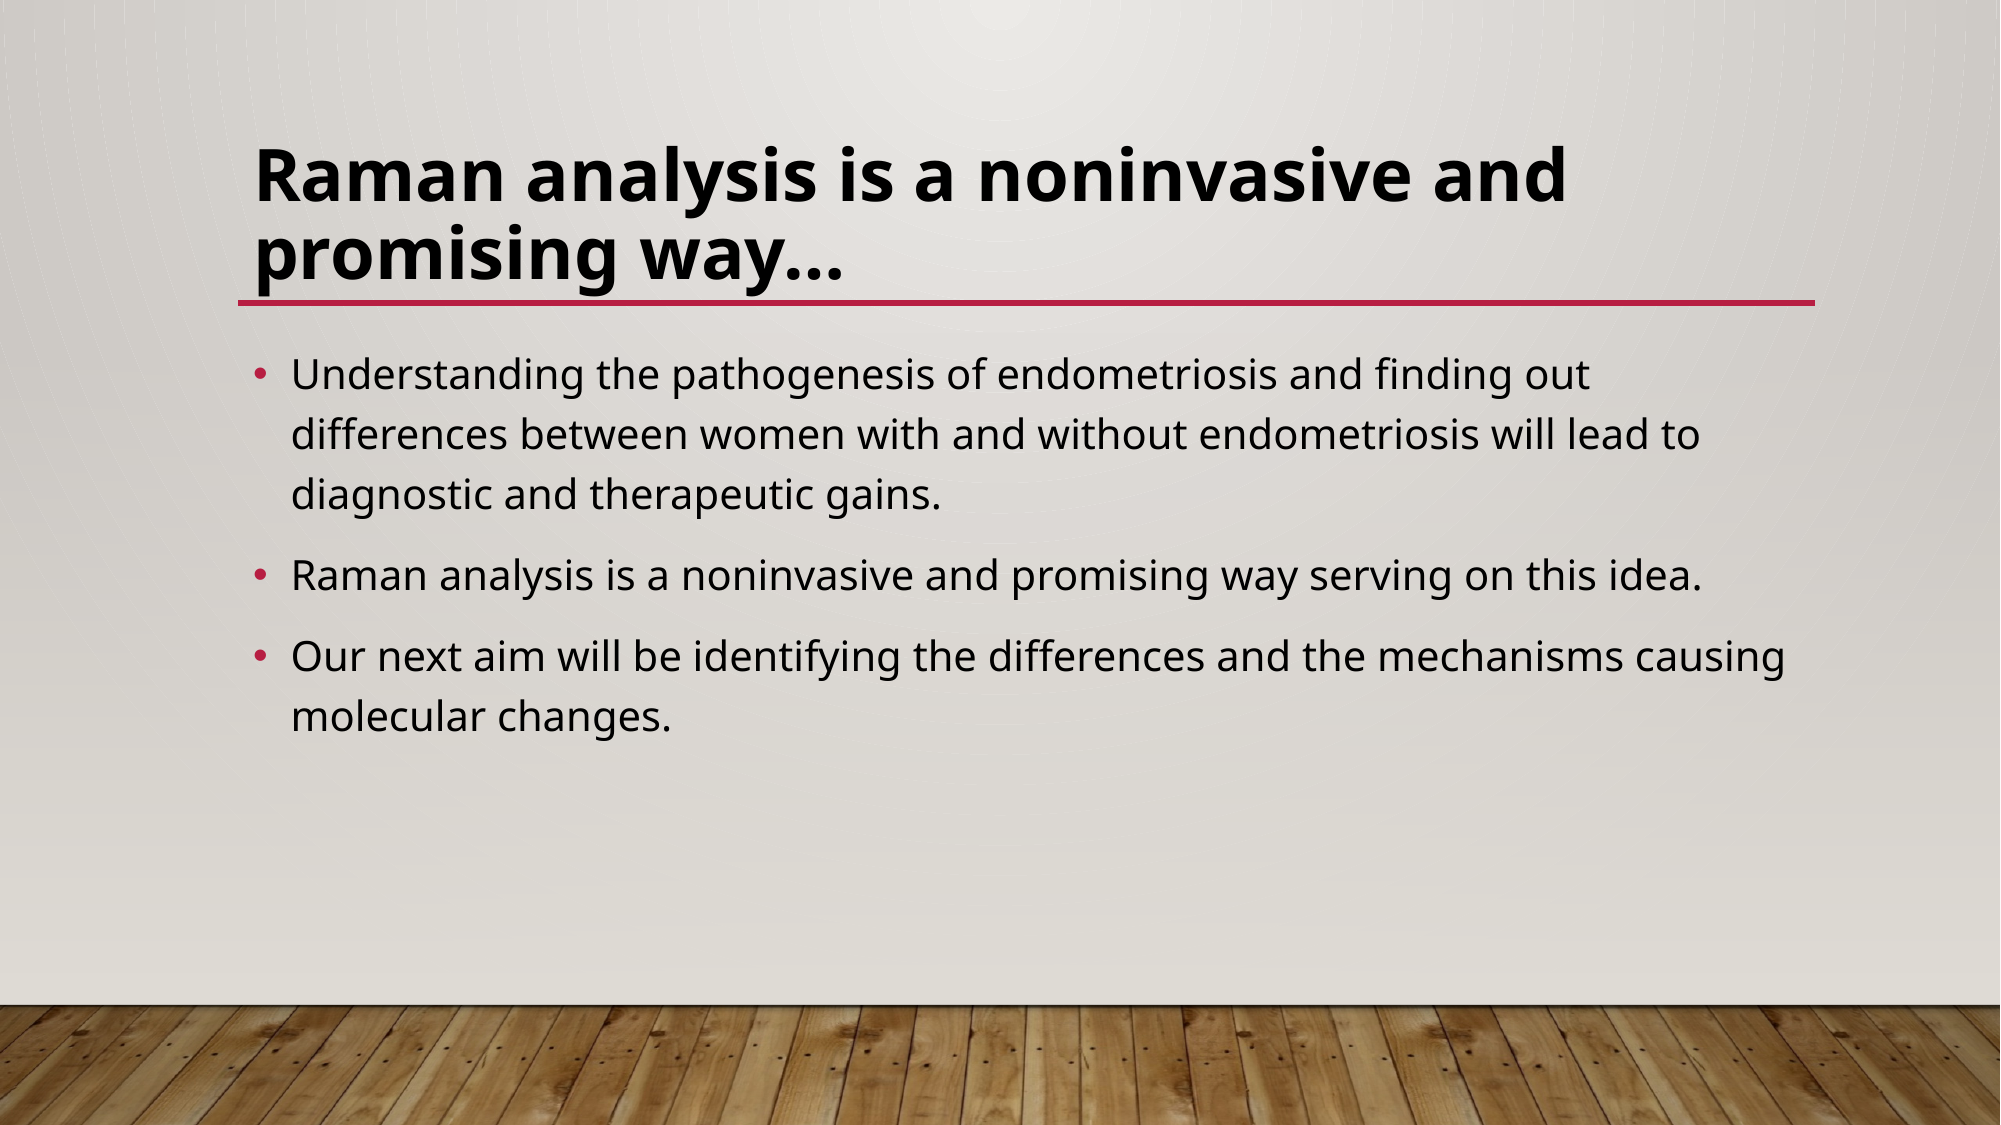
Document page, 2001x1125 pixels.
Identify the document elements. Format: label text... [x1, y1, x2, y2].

list Understanding the pathogenesis of endometriosis and finding out differences between women with and without endometriosis will lead to diagnostic and therapeutic gains. Raman analysis is a noninvasive and promising way serving on this idea. Our next aim will be identifying the differences and the mechanisms causing molecular changes. [238, 330, 1814, 897]
title Raman analysis is a noninvasive and promising way… [238, 131, 1814, 305]
picture [0, 1005, 2000, 1125]
